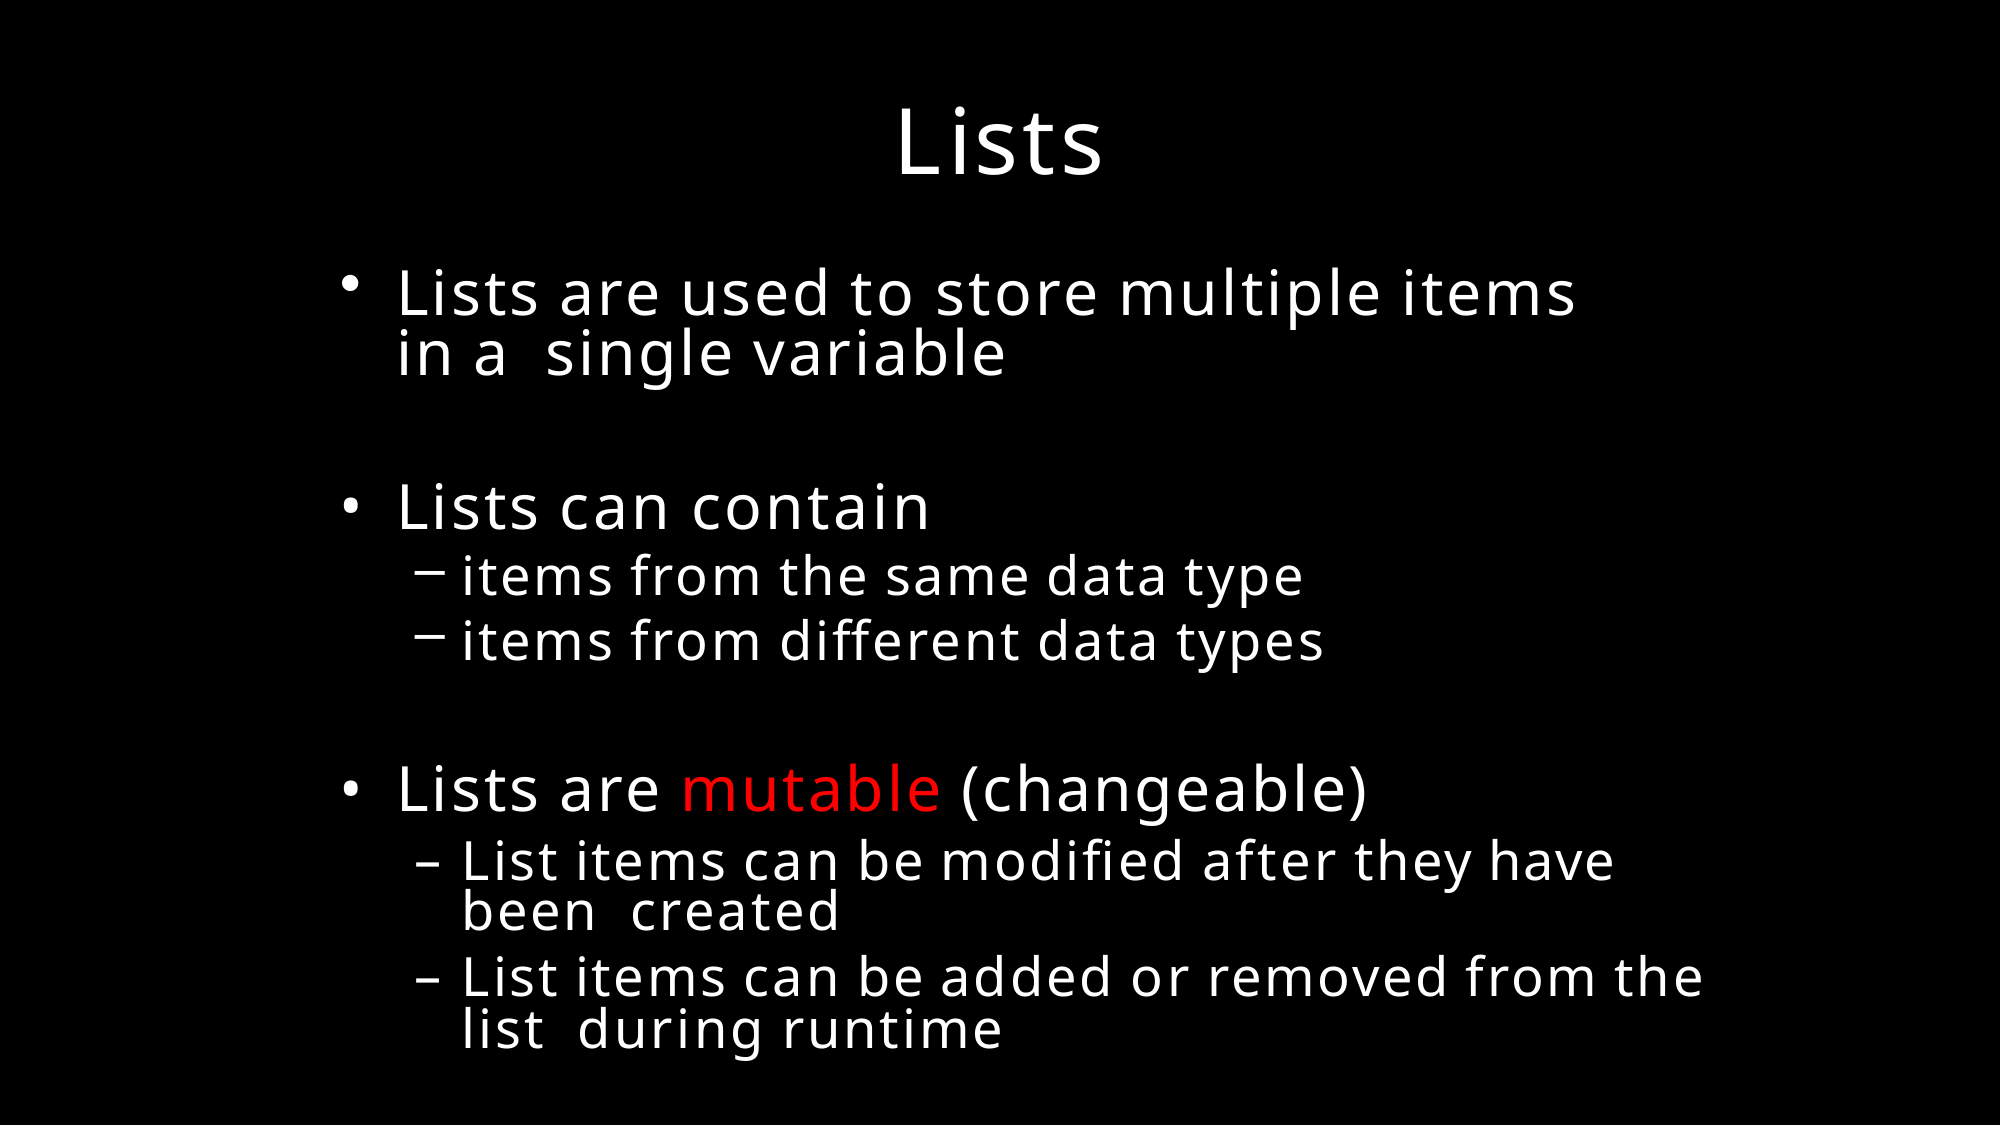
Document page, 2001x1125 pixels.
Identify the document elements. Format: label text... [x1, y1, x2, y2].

text_box Lists are used to store multiple items in a single variable Lists can contain items from the same data type items from different data types Lists are mutable (changeable) List items can be modified after they have been created List items can be added or removed from the list during runtime [337, 251, 1724, 1059]
title Lists [891, 41, 1109, 232]
